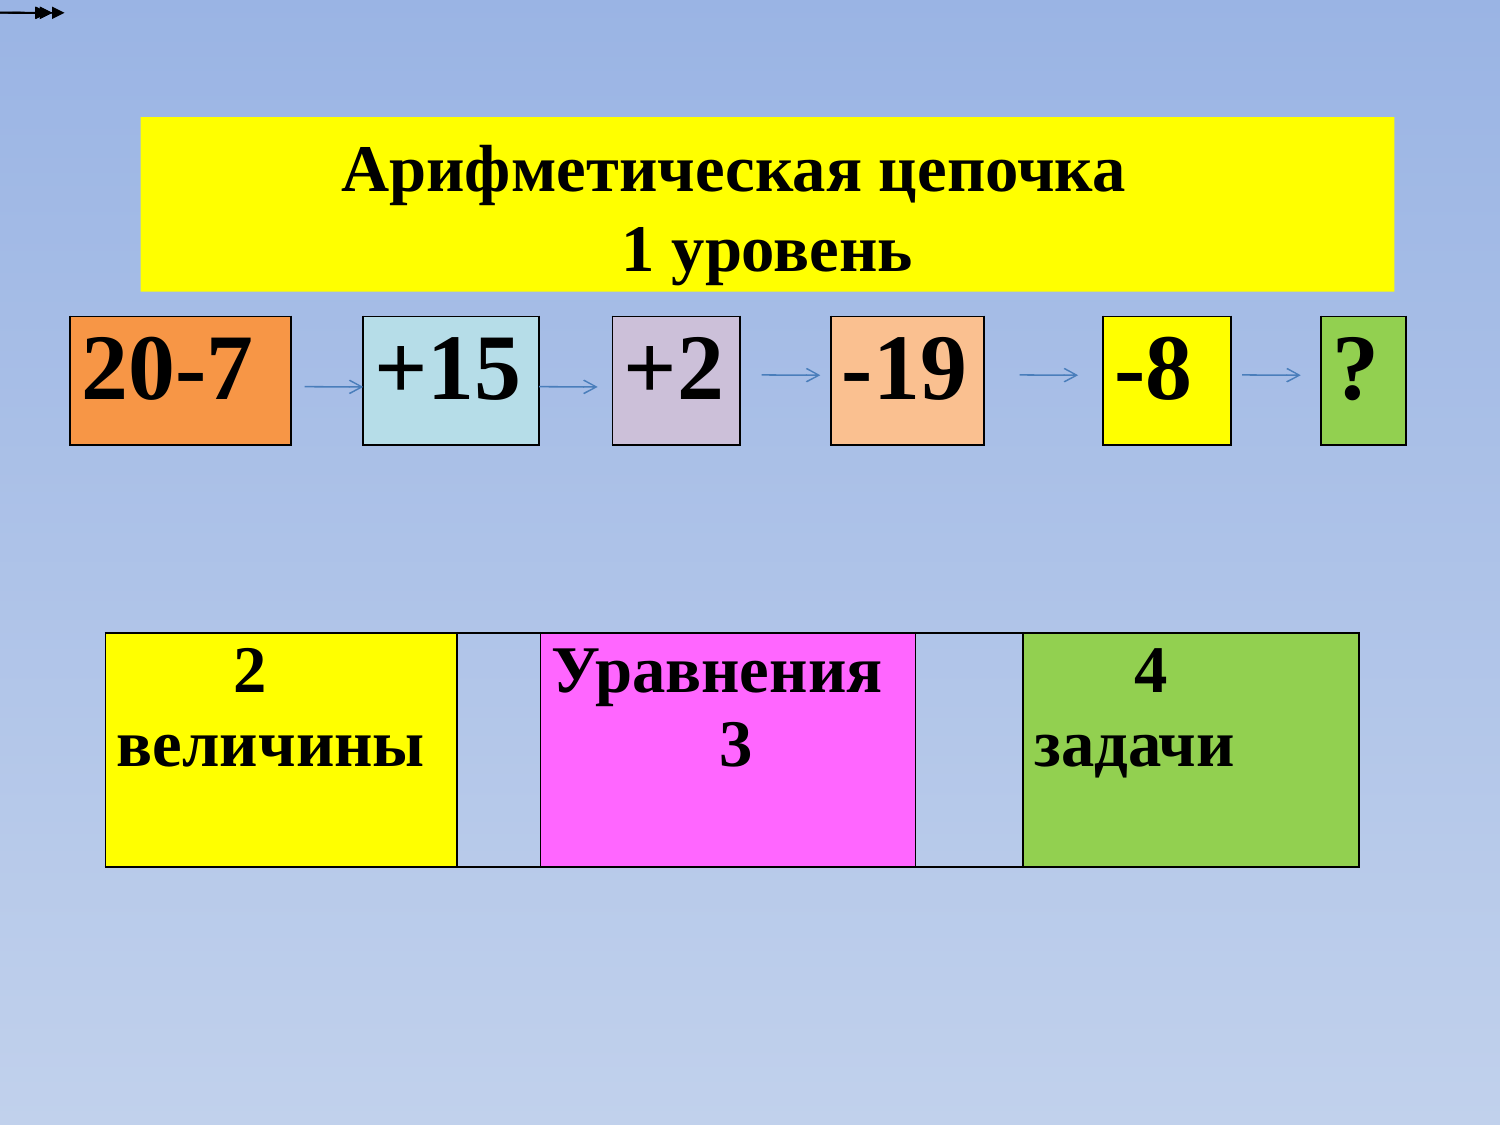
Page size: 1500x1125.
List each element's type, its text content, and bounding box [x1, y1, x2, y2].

table_header Уравнения 3 [541, 634, 915, 866]
table_header +15 [364, 317, 538, 444]
table_header 20-7 [71, 317, 290, 444]
table_header [741, 316, 830, 445]
table_header [540, 316, 612, 445]
table_header +2 [613, 317, 739, 444]
table_header [916, 634, 1022, 866]
table_header 2 величины [106, 634, 456, 866]
text_box [0, 6, 48, 20]
table_header [292, 316, 362, 445]
table_header [1232, 316, 1320, 445]
table_header -19 [832, 317, 983, 444]
table_header [985, 316, 1102, 445]
text_box [48, 6, 65, 20]
table_header 4 задачи [1024, 634, 1358, 866]
table_header -8 [1104, 317, 1230, 444]
table_header [458, 634, 540, 866]
table_header ? [1322, 317, 1405, 444]
text_box Арифметическая цепочка 1 уровень [140, 117, 1395, 292]
